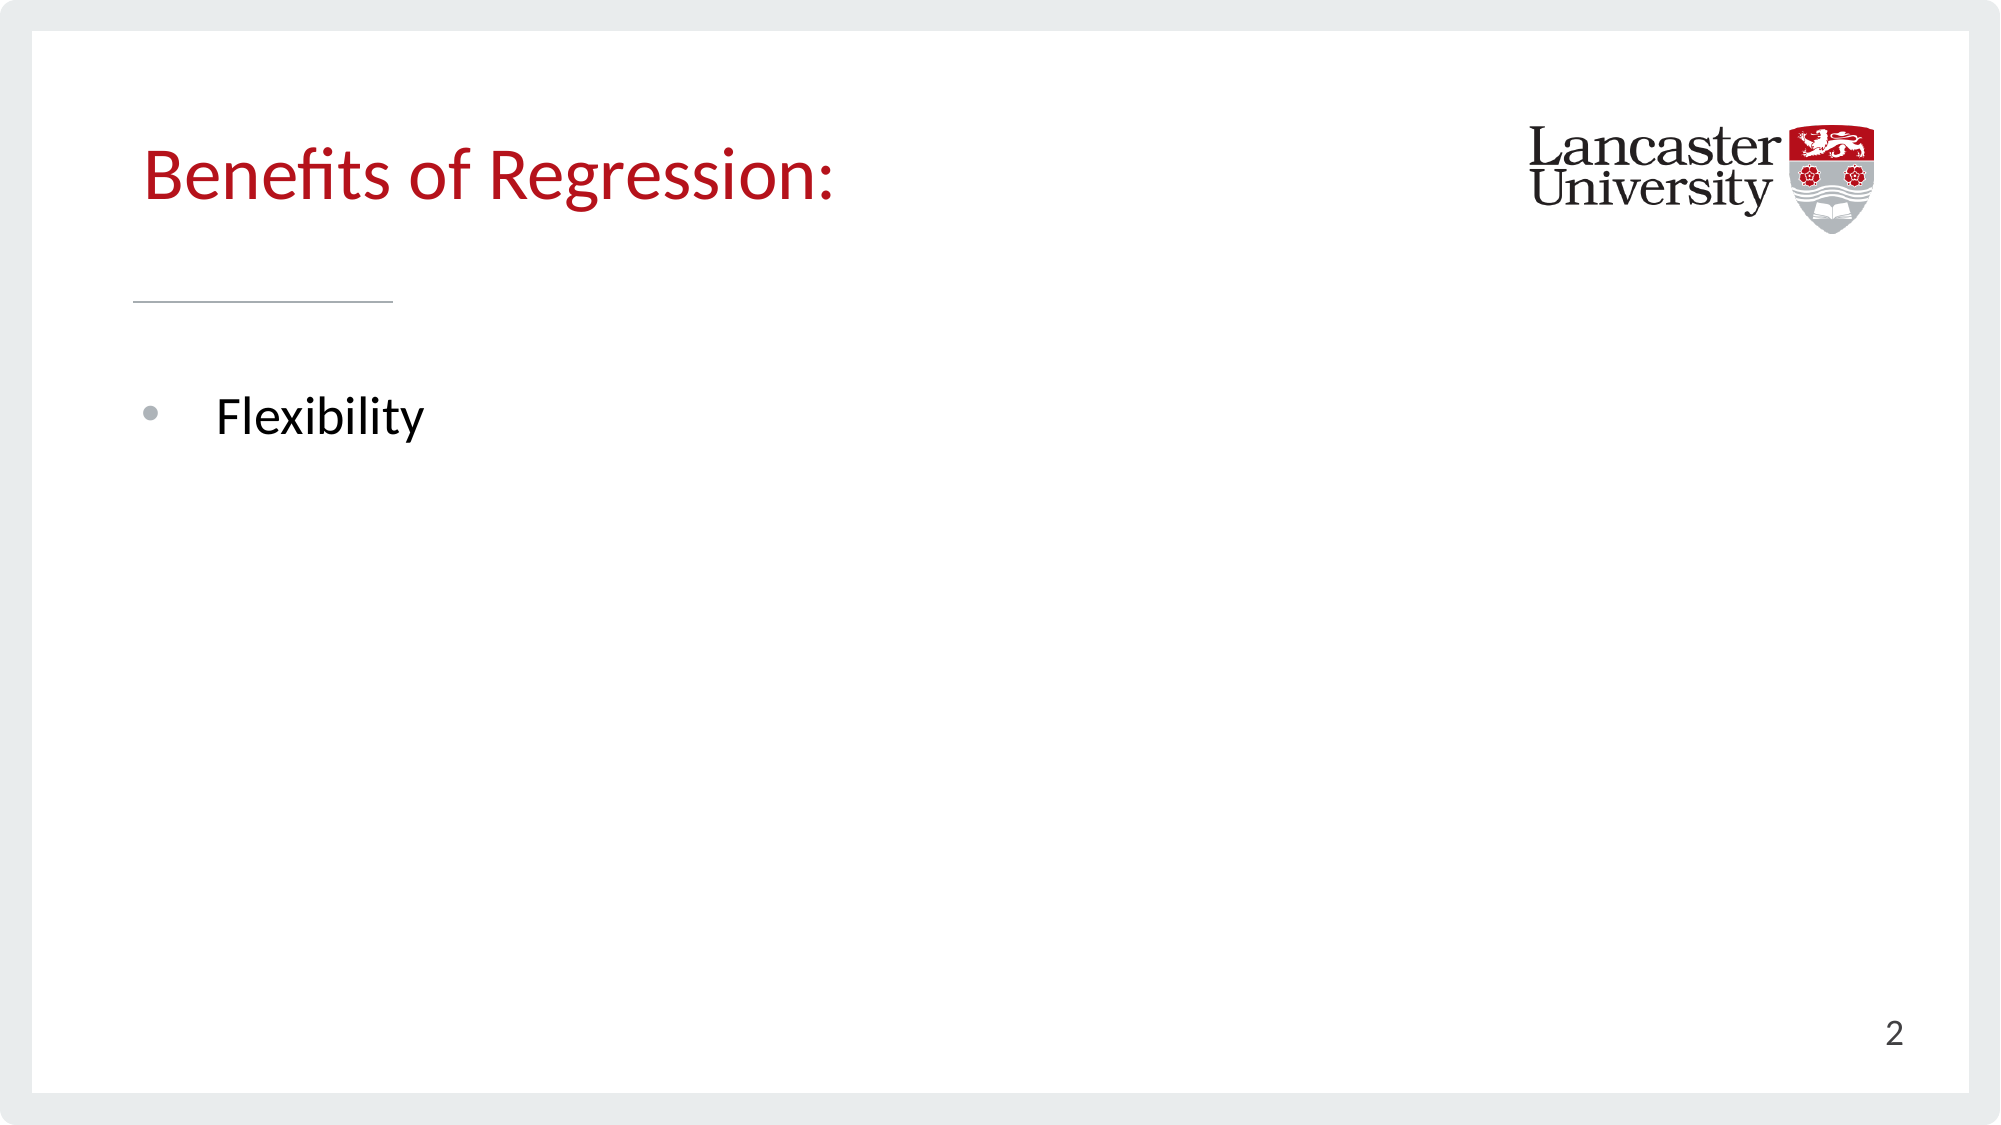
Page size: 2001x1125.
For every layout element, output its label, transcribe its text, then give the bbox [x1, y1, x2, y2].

slide_number 2 [1468, 1001, 1919, 1061]
title Benefits of Regression: [128, 78, 1448, 279]
list Flexibility [126, 307, 1888, 773]
